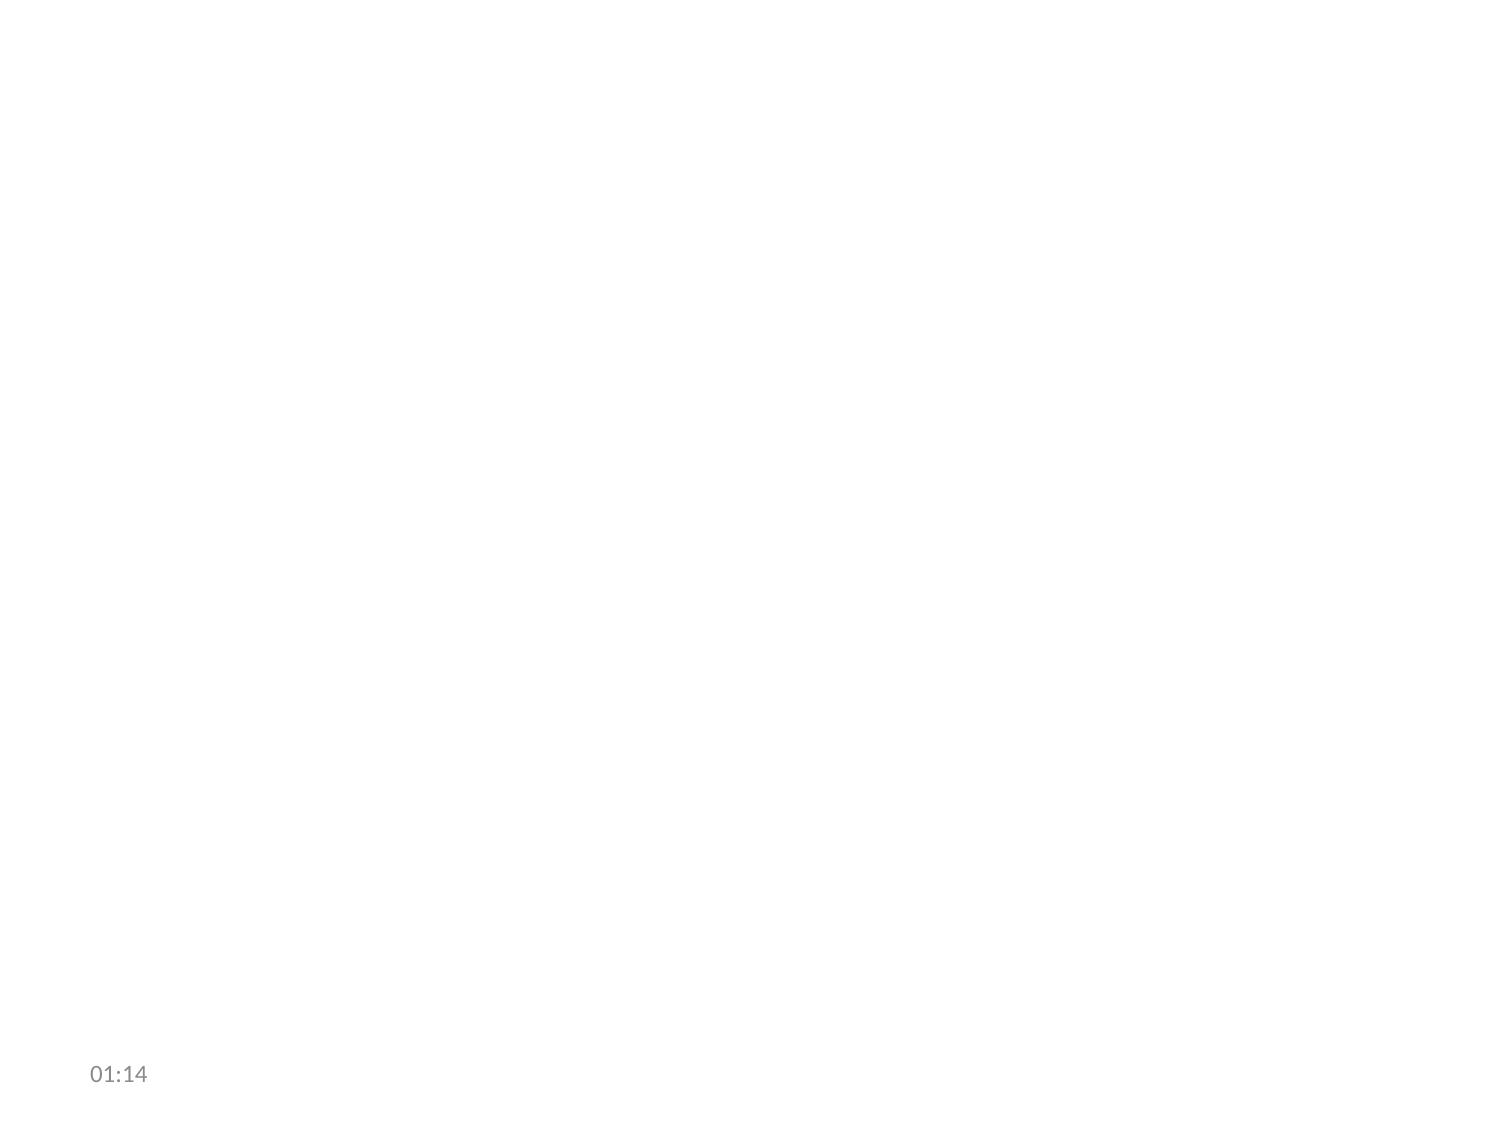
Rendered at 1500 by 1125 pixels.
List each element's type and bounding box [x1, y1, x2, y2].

slide_number [75, 1042, 425, 1103]
